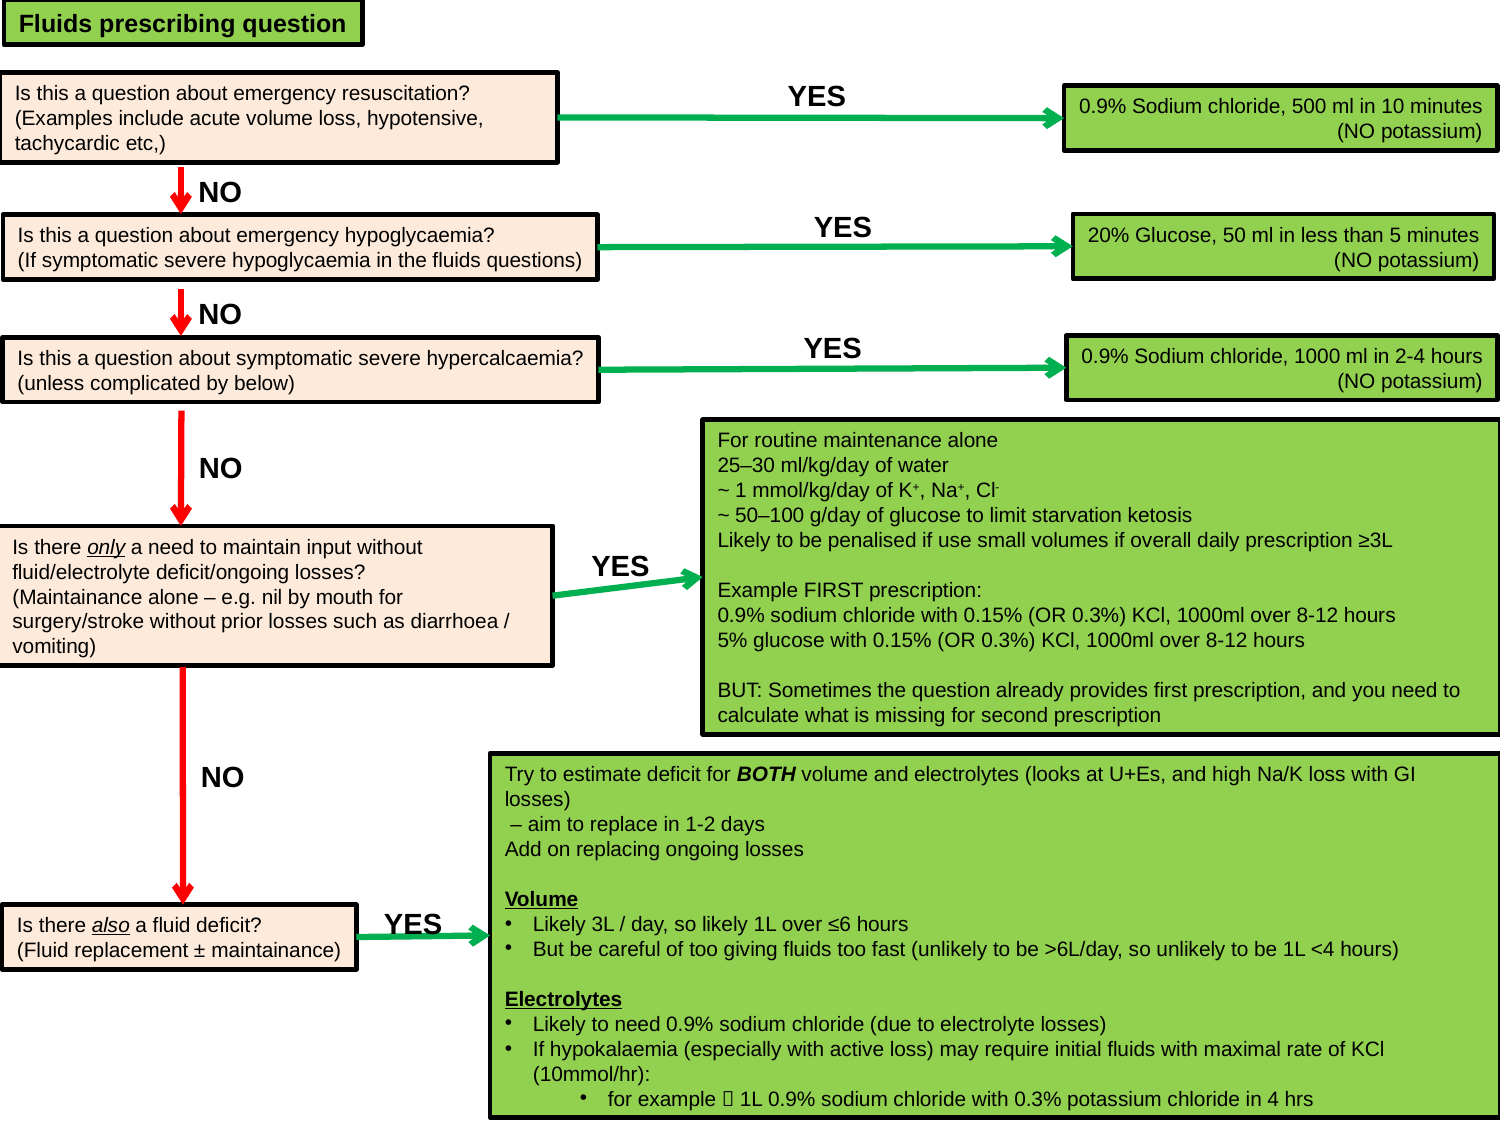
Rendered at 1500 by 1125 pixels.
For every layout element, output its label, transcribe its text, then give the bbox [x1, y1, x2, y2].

text_box Is this a question about symptomatic severe hypercalcaemia? (unless complicated by below) [2, 337, 599, 403]
text_box Fluids prescribing question [4, 0, 363, 45]
text_box YES [576, 540, 665, 585]
text_box 20% Glucose, 50 ml in less than 5 minutes (NO potassium) [1072, 213, 1495, 279]
text_box YES [788, 321, 877, 366]
text_box Is this a question about emergency hypoglycaemia? (If symptomatic severe hypoglycaemia in the fluids questions) [3, 214, 598, 280]
text_box NO [183, 287, 257, 338]
text_box 0.9% Sodium chloride, 1000 ml in 2-4 hours (NO potassium) [1066, 335, 1498, 400]
text_box YES [369, 897, 458, 936]
text_box For routine maintenance alone 25–30 ml/kg/day of water ~ 1 mmol/kg/day of K+, Na+, Cl- ~ 50–100 g/day of glucose to limit starvation ketosis Likely to be penalised if use small volumes if overall daily prescription ≥3L Example FIRST prescription: 0.9% sodium chloride with 0.15% (OR 0.3%) KCl, 1000ml over 8-12 hours 5% glucose with 0.15% (OR 0.3%) KCl, 1000ml over 8-12 hours BUT: Sometimes the question already provides first prescription, and you need to calculate what is missing for second prescription [702, 419, 1500, 735]
text_box YES [798, 201, 888, 245]
text_box Is there also a fluid deficit? (Fluid replacement ± maintainance) [2, 904, 357, 970]
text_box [600, 367, 1065, 371]
text_box NO [187, 751, 260, 802]
text_box Is there only a need to maintain input without fluid/electrolyte deficit/ongoing losses? (Maintainance alone – e.g. nil by mouth for surgery/stroke without prior losses such as diarrhoea / vomiting) [0, 525, 553, 666]
text_box NO [186, 441, 258, 492]
text_box 0.9% Sodium chloride, 500 ml in 10 minutes (NO potassium) [1064, 85, 1498, 151]
text_box YES [772, 69, 862, 116]
text_box NO [183, 165, 257, 216]
text_box Is this a question about emergency resuscitation? (Examples include acute volume loss, hypotensive, tachycardic etc,) [0, 72, 558, 163]
